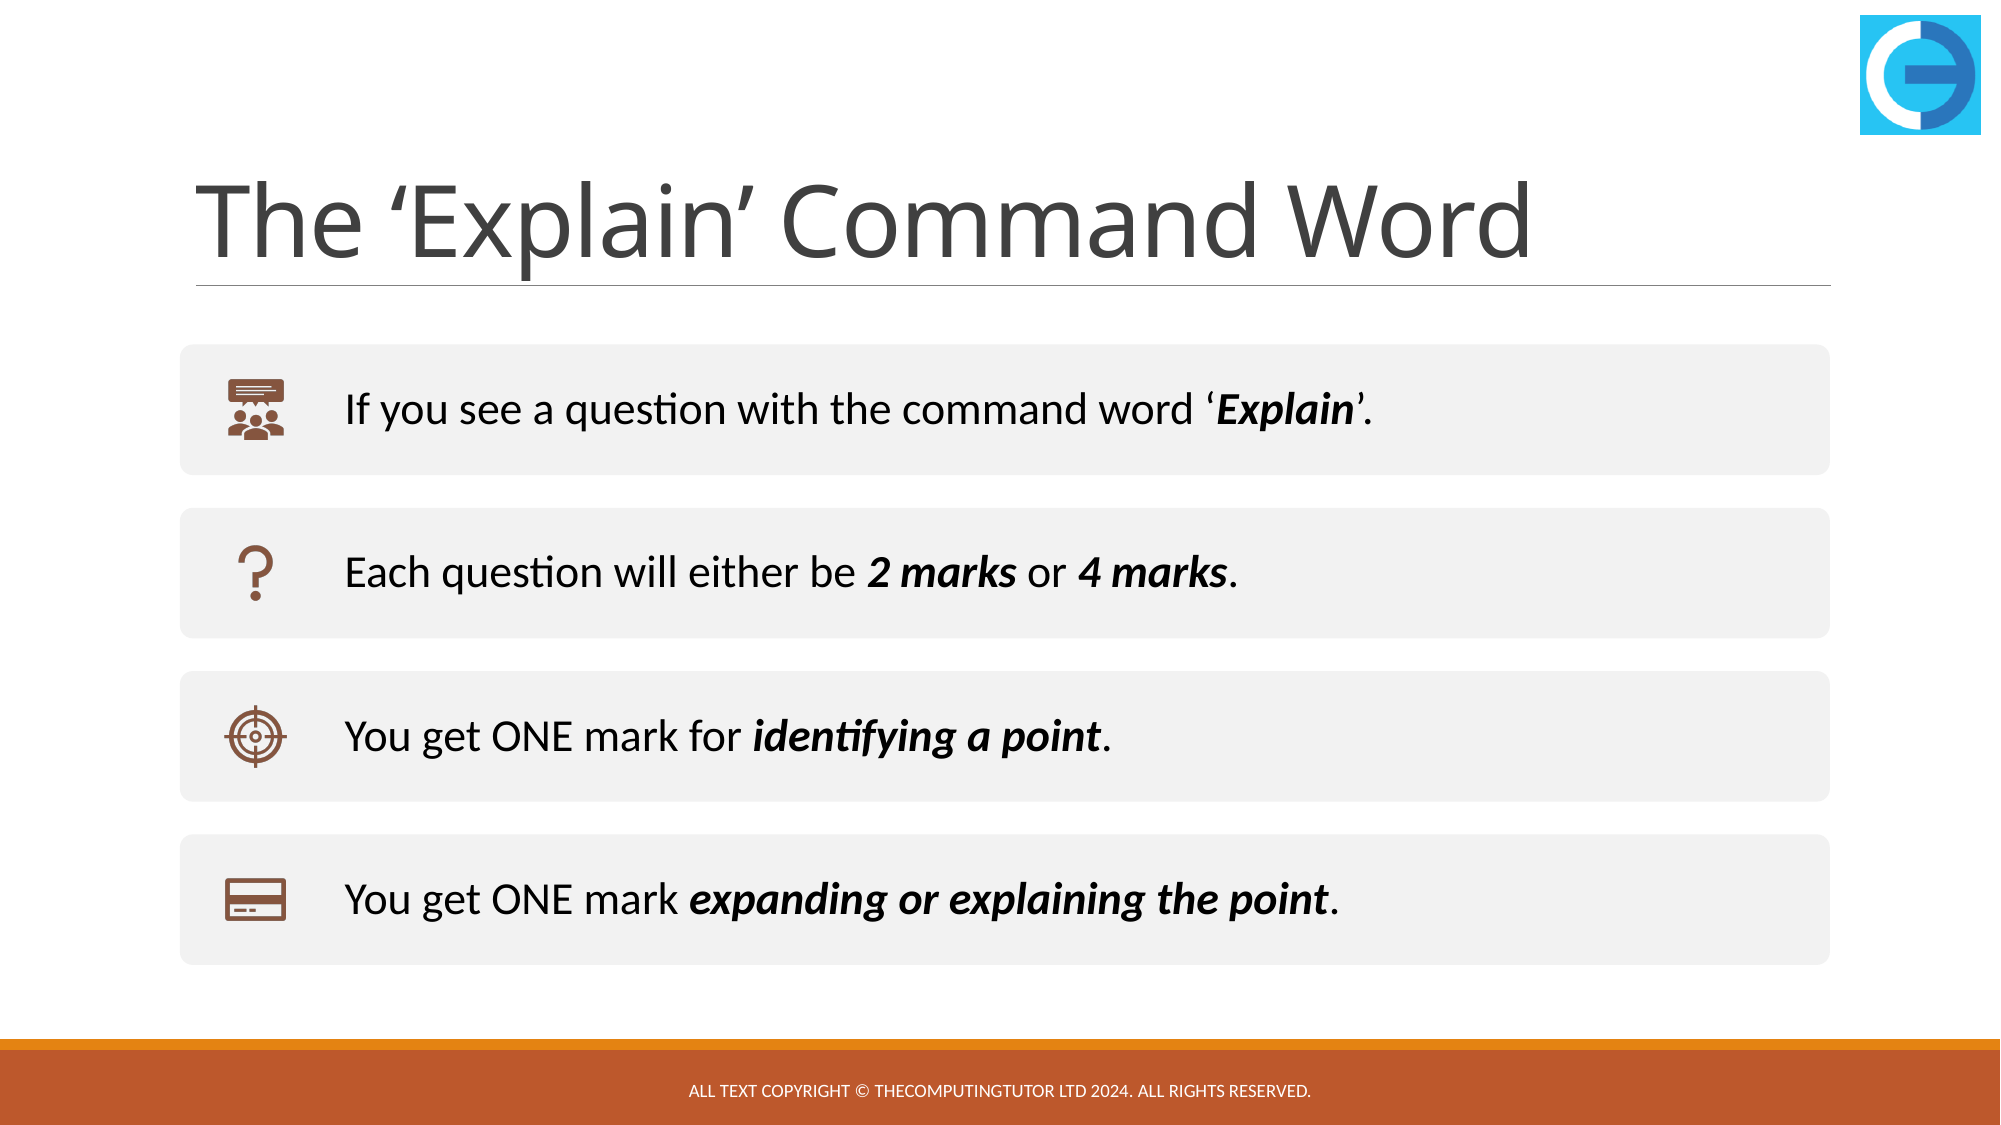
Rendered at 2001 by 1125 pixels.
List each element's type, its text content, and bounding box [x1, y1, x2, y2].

footer All text copyright © TheComputingTutor Ltd 2024. All rights Reserved. [604, 1059, 1396, 1120]
title The ‘Explain’ Command Word [180, 47, 1830, 285]
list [179, 343, 1831, 966]
picture [1860, 15, 1981, 135]
